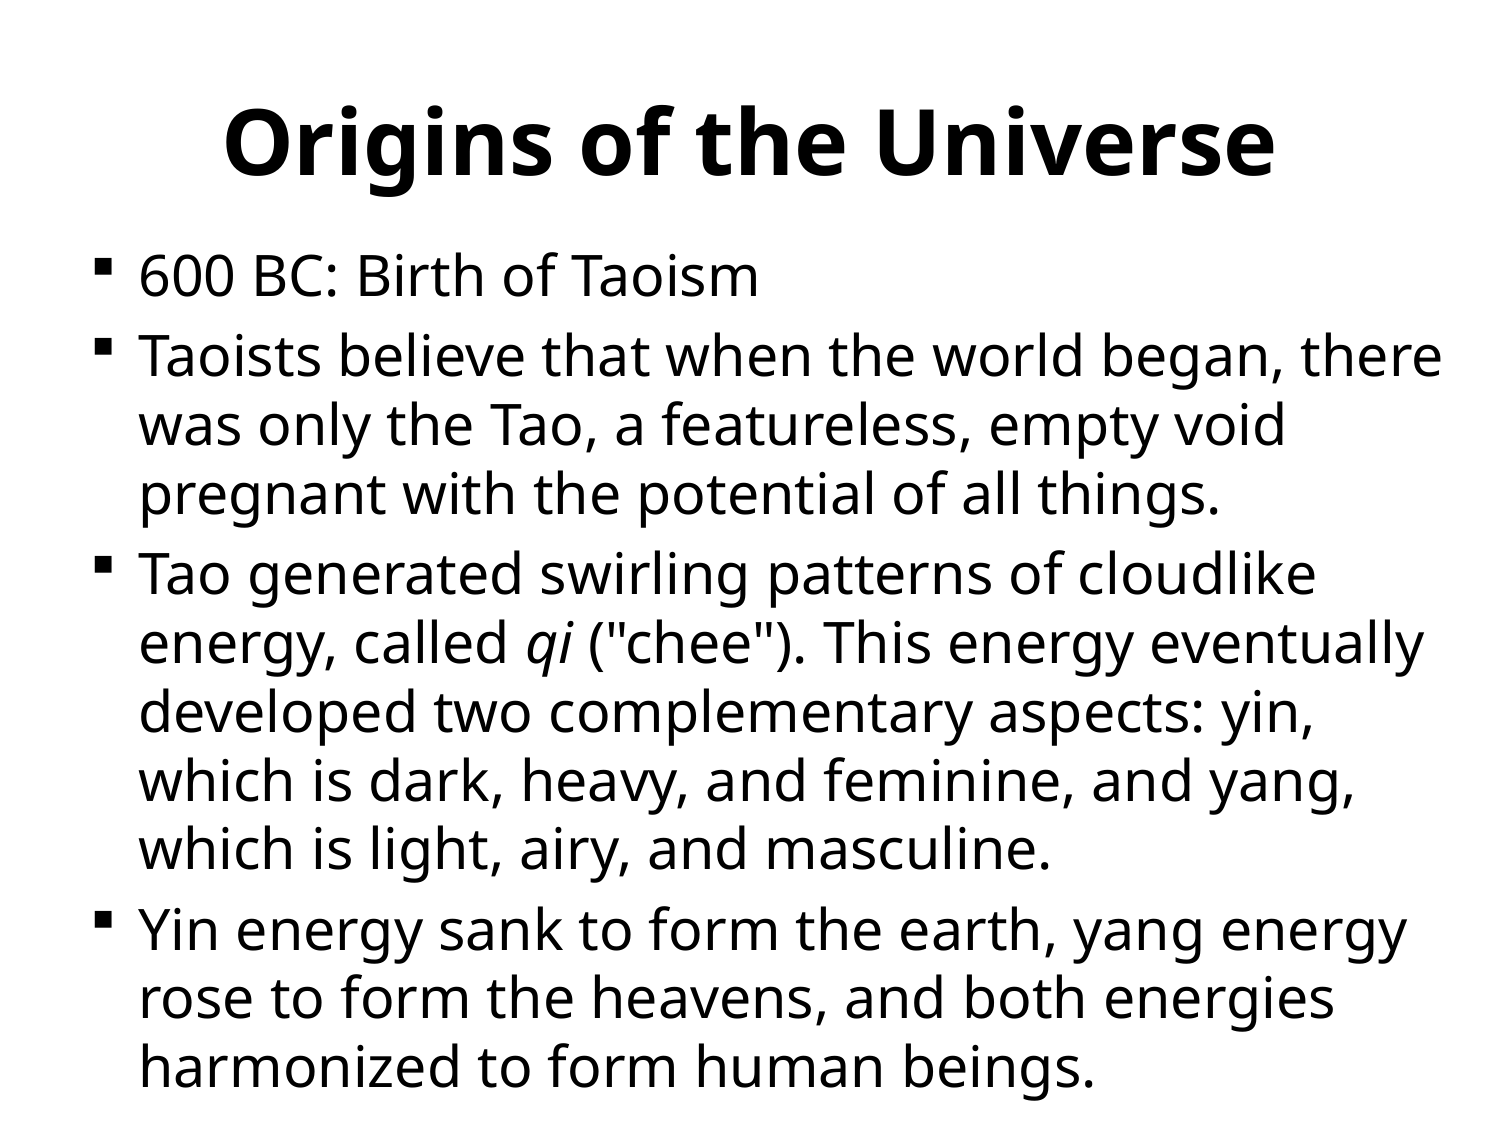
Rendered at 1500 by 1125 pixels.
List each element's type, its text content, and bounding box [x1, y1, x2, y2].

list 600 BC: Birth of Taoism Taoists believe that when the world began, there was only the Tao, a featureless, empty void pregnant with the potential of all things. Tao generated swirling patterns of cloudlike energy, called qi ("chee"). This energy eventually developed two complementary aspects: yin, which is dark, heavy, and feminine, and yang, which is light, airy, and masculine. Yin energy sank to form the earth, yang energy rose to form the heavens, and both energies harmonized to form human beings. [75, 231, 1471, 1125]
title Origins of the Universe [75, 45, 1425, 231]
